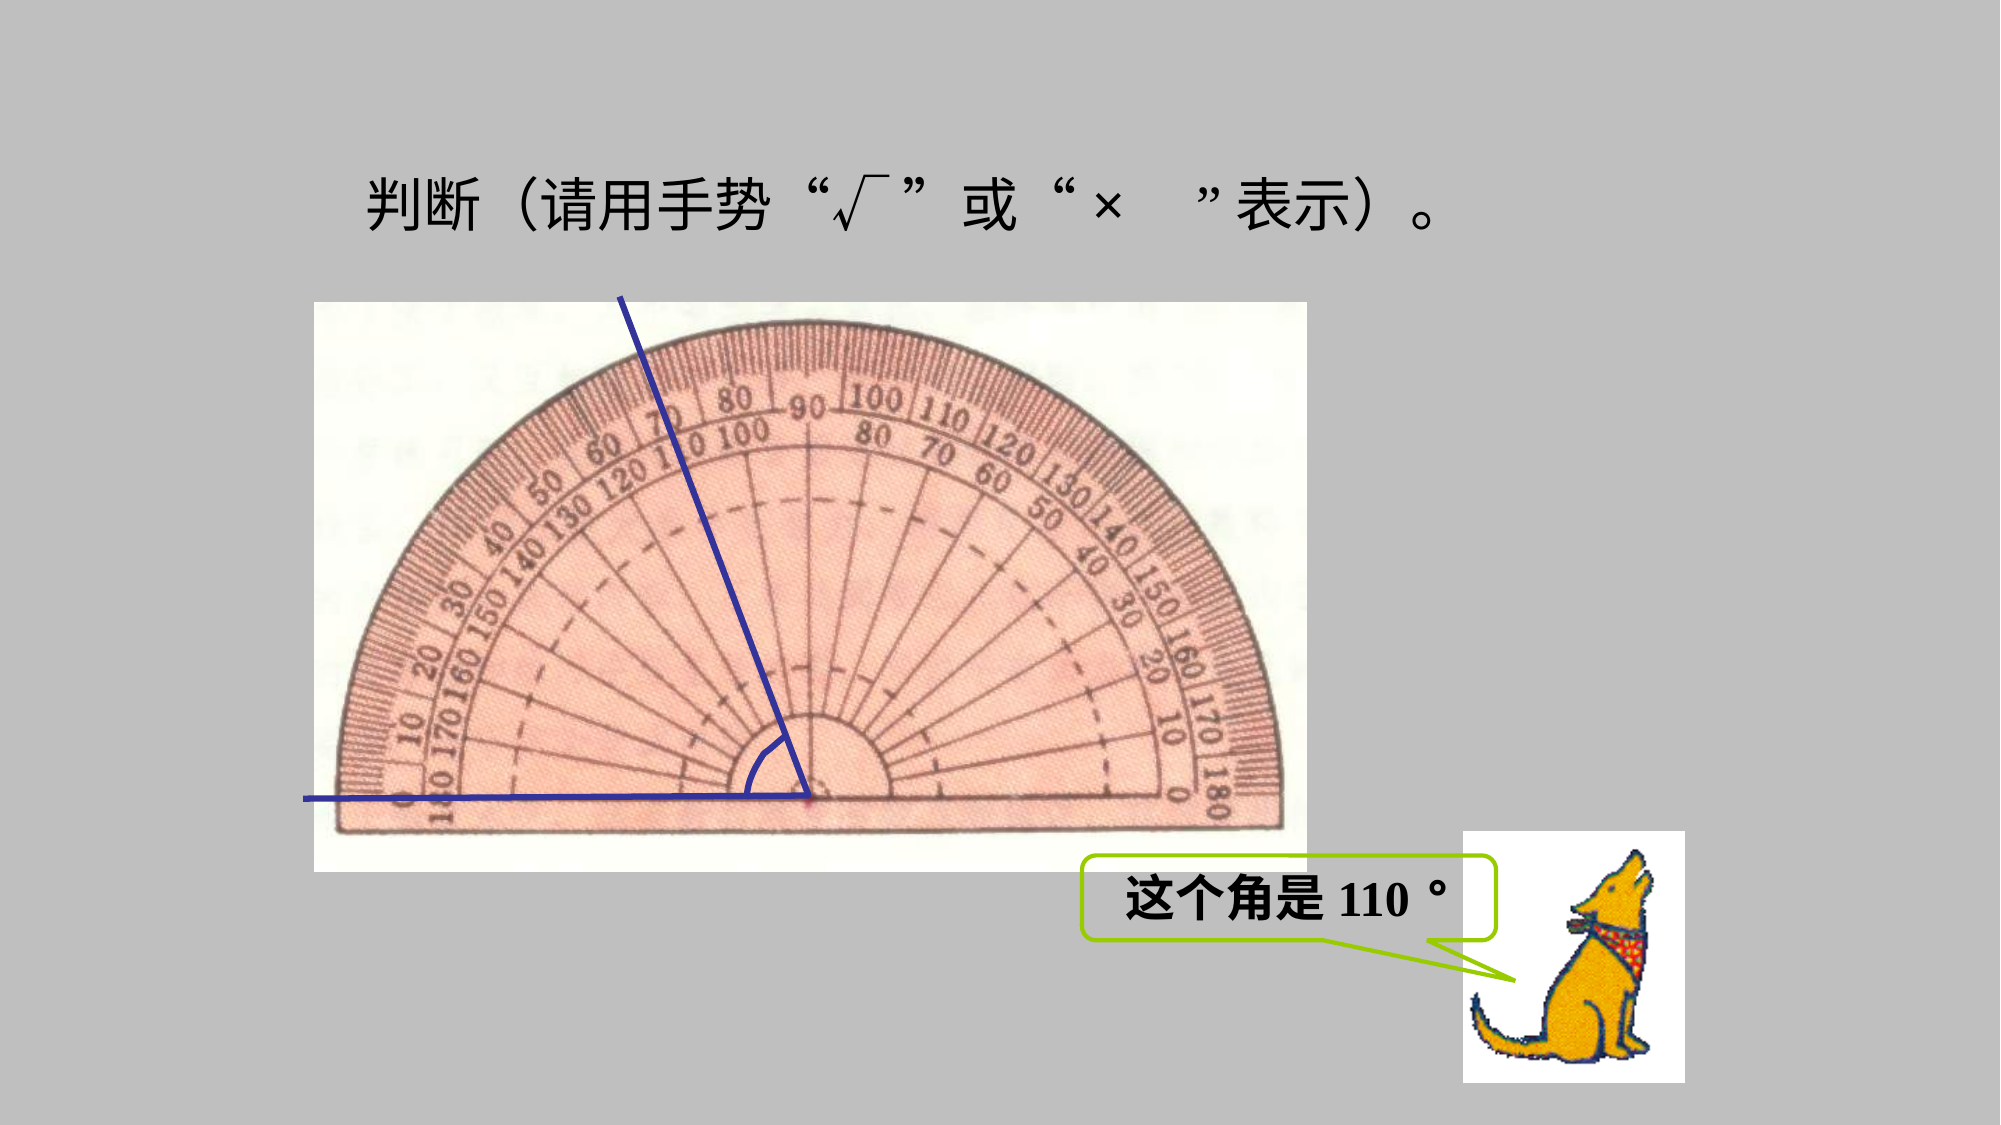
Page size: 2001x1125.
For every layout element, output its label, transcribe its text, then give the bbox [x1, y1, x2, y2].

text_box 判断（请用手势“√ ”或“× ”表示）。 [350, 160, 1557, 246]
text_box 这个角是110 ° [1081, 855, 1457, 969]
picture [314, 302, 1308, 872]
text_box [303, 789, 309, 799]
picture [1462, 830, 1685, 1083]
